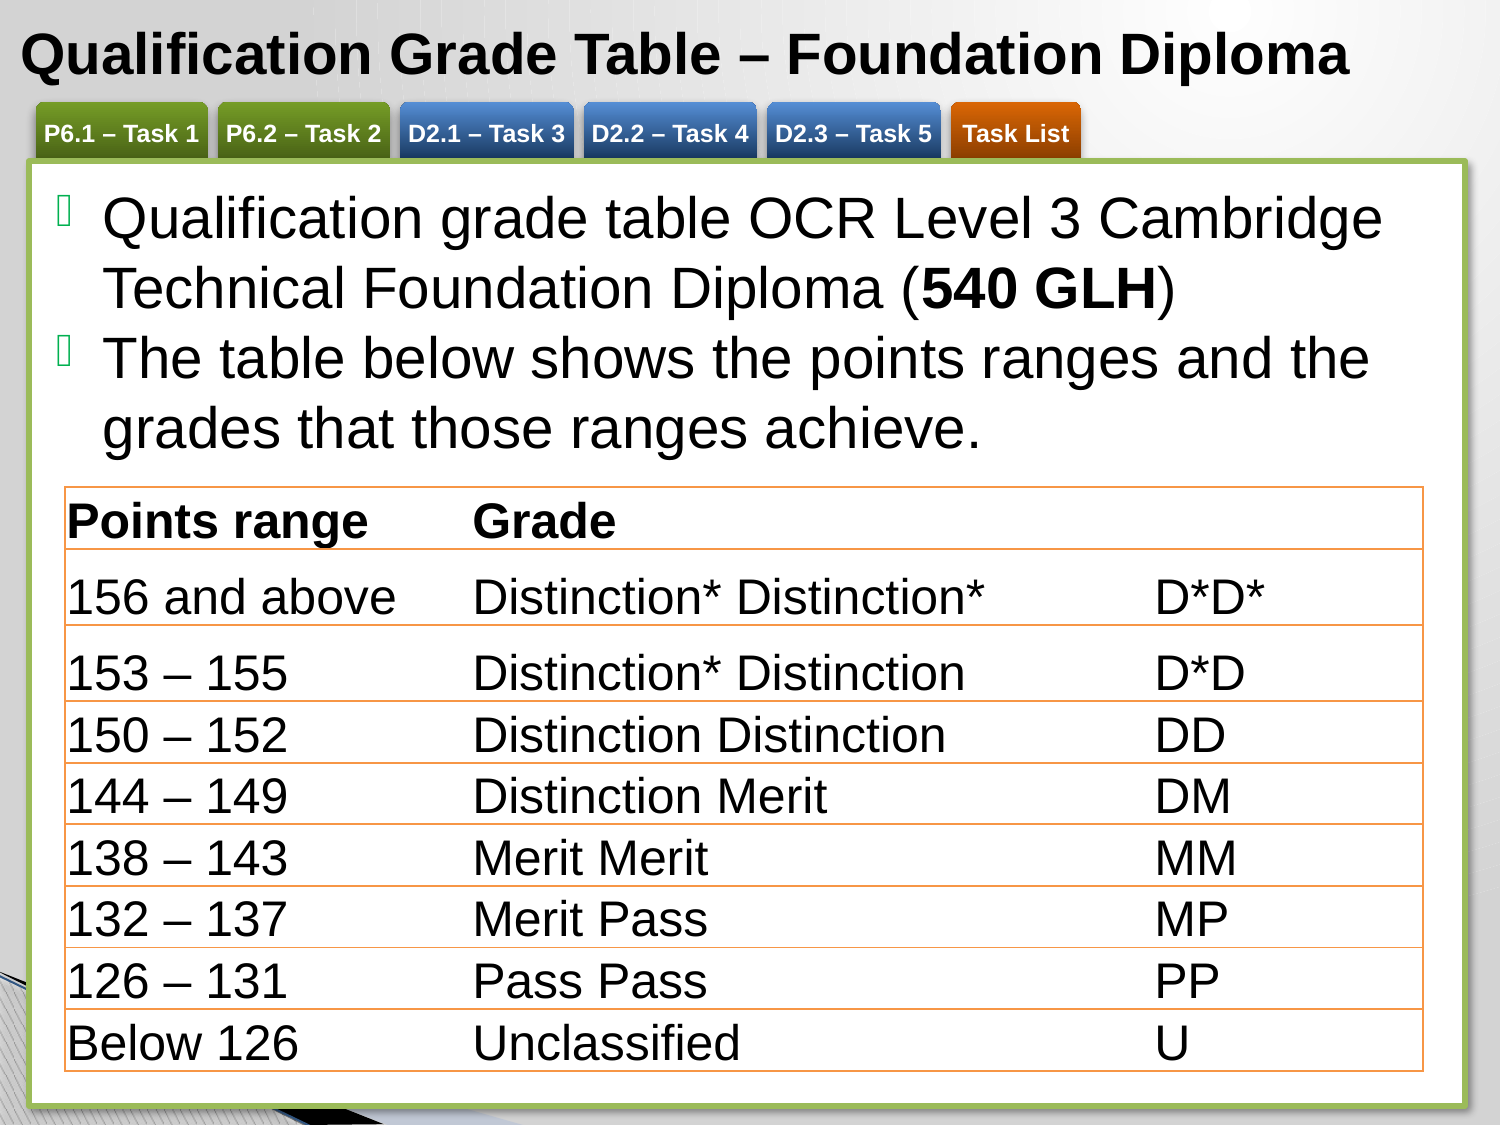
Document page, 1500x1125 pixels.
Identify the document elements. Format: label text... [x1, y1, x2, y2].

table_cell D*D* [1153, 550, 1422, 624]
table_cell Distinction Distinction [471, 702, 1153, 762]
table_cell MP [1153, 887, 1422, 947]
table_cell 153 – 155 [66, 626, 471, 700]
text_box e [551, 0, 603, 5]
table_cell Distinction* Distinction* [471, 550, 1153, 624]
picture [281, 1114, 303, 1125]
table_cell D*D [1153, 626, 1422, 700]
table_cell 132 – 137 [66, 887, 471, 947]
table_cell Merit Pass [471, 887, 1153, 947]
title Qualification Grade Table – Foundation Diploma [5, 0, 1447, 102]
text_box Qualification grade table OCR Level 3 Cambridge Technical Foundation Diploma (540 GLH) The table below shows the points ranges and the grades that those ranges achieve. [41, 172, 1447, 468]
table_cell Pass Pass [471, 948, 1153, 1008]
table_header Grade [471, 488, 1153, 548]
table_cell U [1153, 1010, 1422, 1070]
table_cell Distinction Merit [471, 764, 1153, 823]
table_header [1153, 488, 1422, 548]
table_header Points range [66, 488, 471, 548]
table_cell DM [1153, 764, 1422, 823]
table_cell DD [1153, 702, 1422, 762]
table_cell MM [1153, 825, 1422, 885]
table_cell 144 – 149 [66, 764, 471, 823]
table_cell PP [1153, 948, 1422, 1008]
table_cell Unclassified [471, 1010, 1153, 1070]
table_cell Distinction* Distinction [471, 626, 1153, 700]
table_cell Below 126 [66, 1010, 471, 1070]
table_cell 138 – 143 [66, 825, 471, 885]
table_cell 126 – 131 [66, 948, 471, 1008]
table_cell 156 and above [66, 550, 471, 624]
table_cell 150 – 152 [66, 702, 471, 762]
table_cell Merit Merit [471, 825, 1153, 885]
